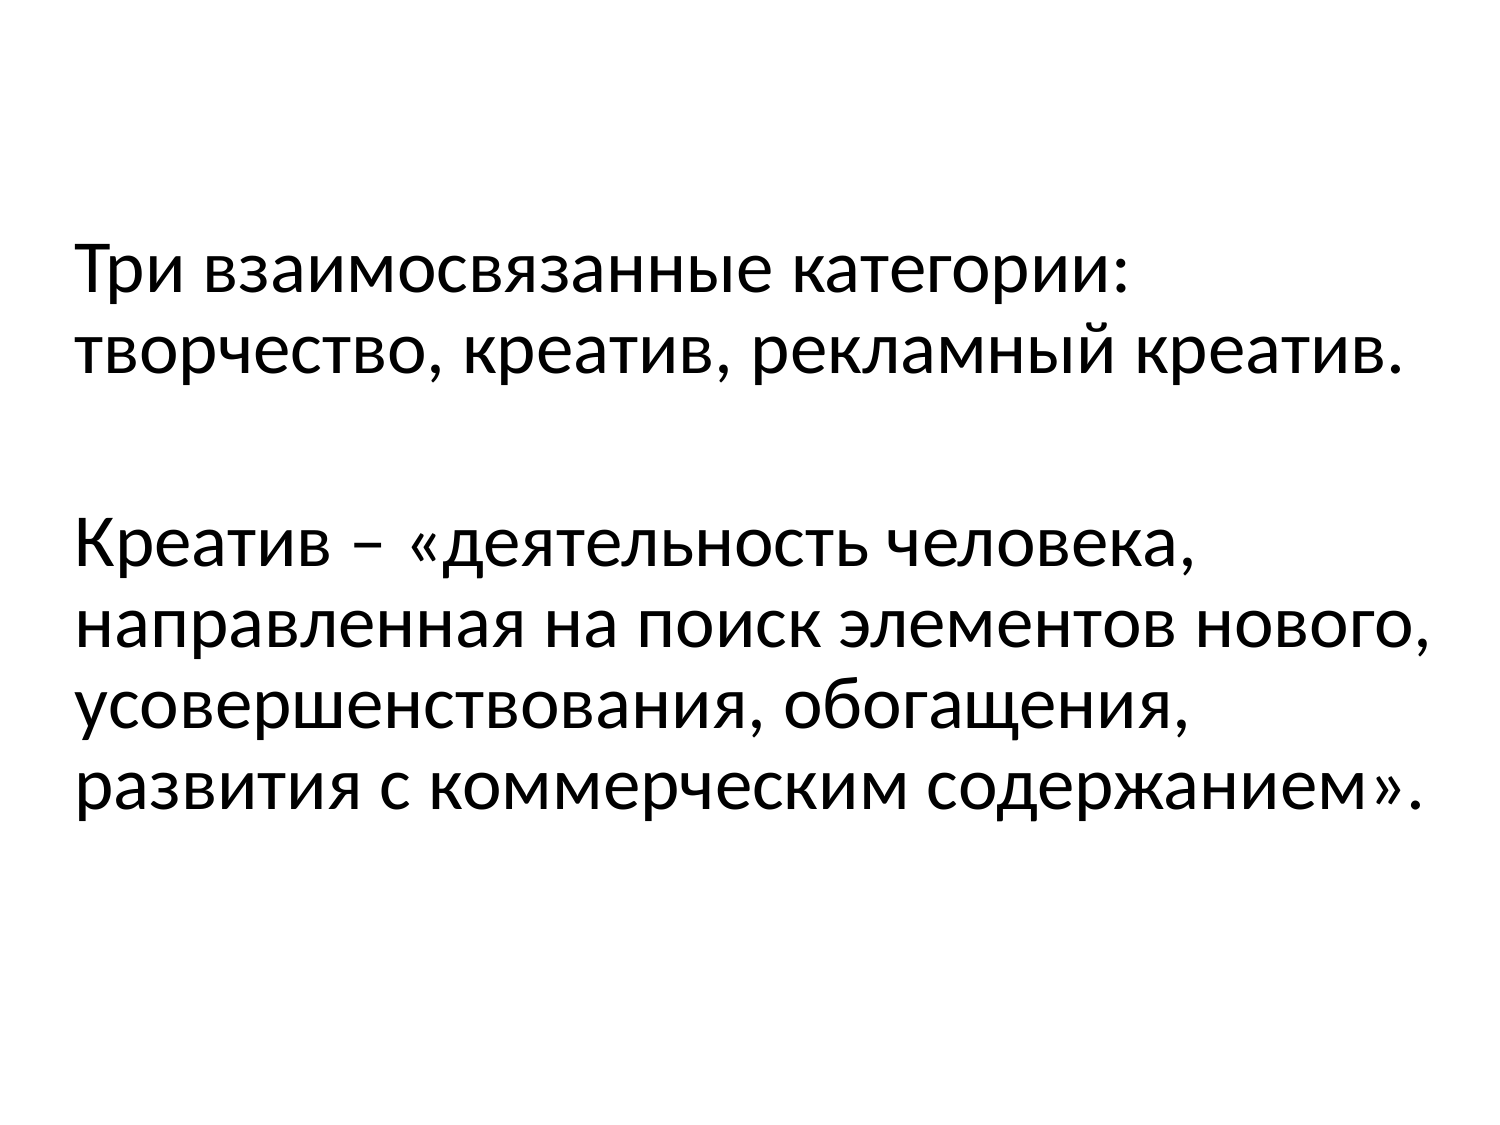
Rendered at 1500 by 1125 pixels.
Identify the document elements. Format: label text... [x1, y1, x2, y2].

list Три взаимосвязанные категории: творчество, креатив, рекламный креатив. Креатив – «деятельность человека, направленная на поиск элементов нового, усовершенствования, обогащения, развития с коммерческим содержанием». [41, 219, 1471, 1125]
